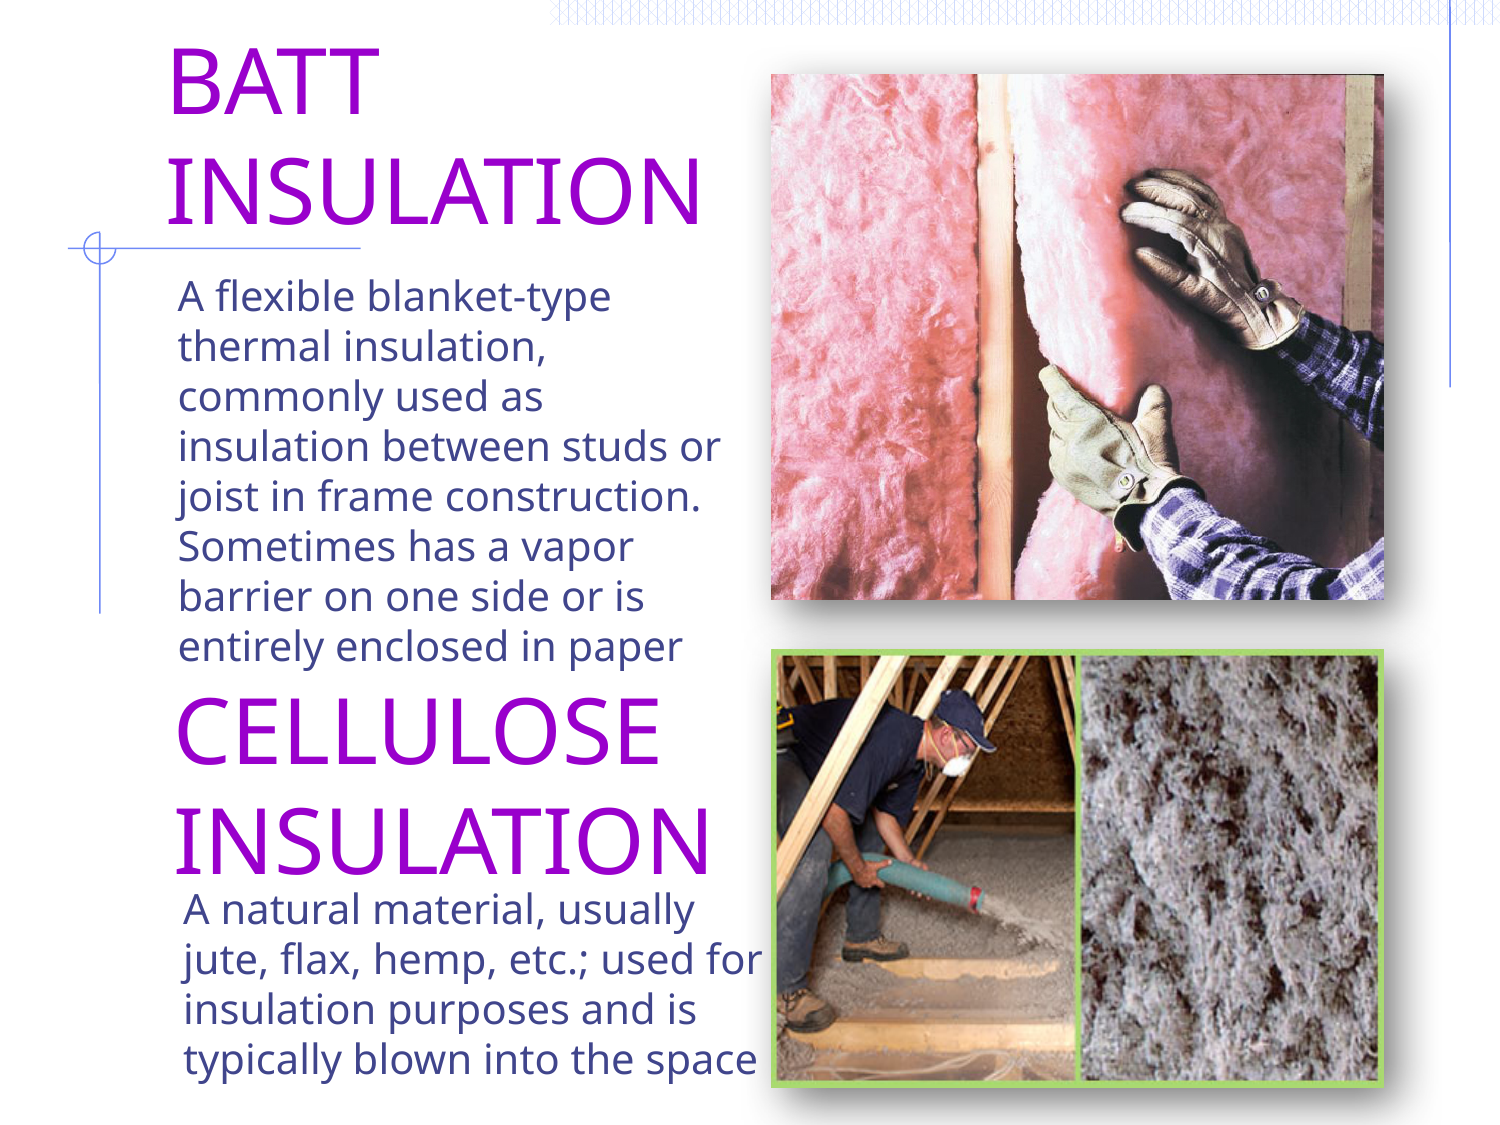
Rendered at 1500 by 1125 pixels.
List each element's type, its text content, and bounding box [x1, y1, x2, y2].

picture [770, 649, 1384, 1088]
list CELLULOSE INSULATION [158, 750, 753, 900]
list A flexible blanket-type thermal insulation, commonly used as insulation between studs or joist in frame construction. Sometimes has a vapor barrier on one side or is entirely enclosed in paper [162, 262, 738, 563]
list BATT INSULATION [150, 99, 738, 250]
list A natural material, usually jute, flax, hemp, etc.; used for insulation purposes and is typically blown into the space [168, 875, 777, 1125]
picture [770, 74, 1384, 601]
